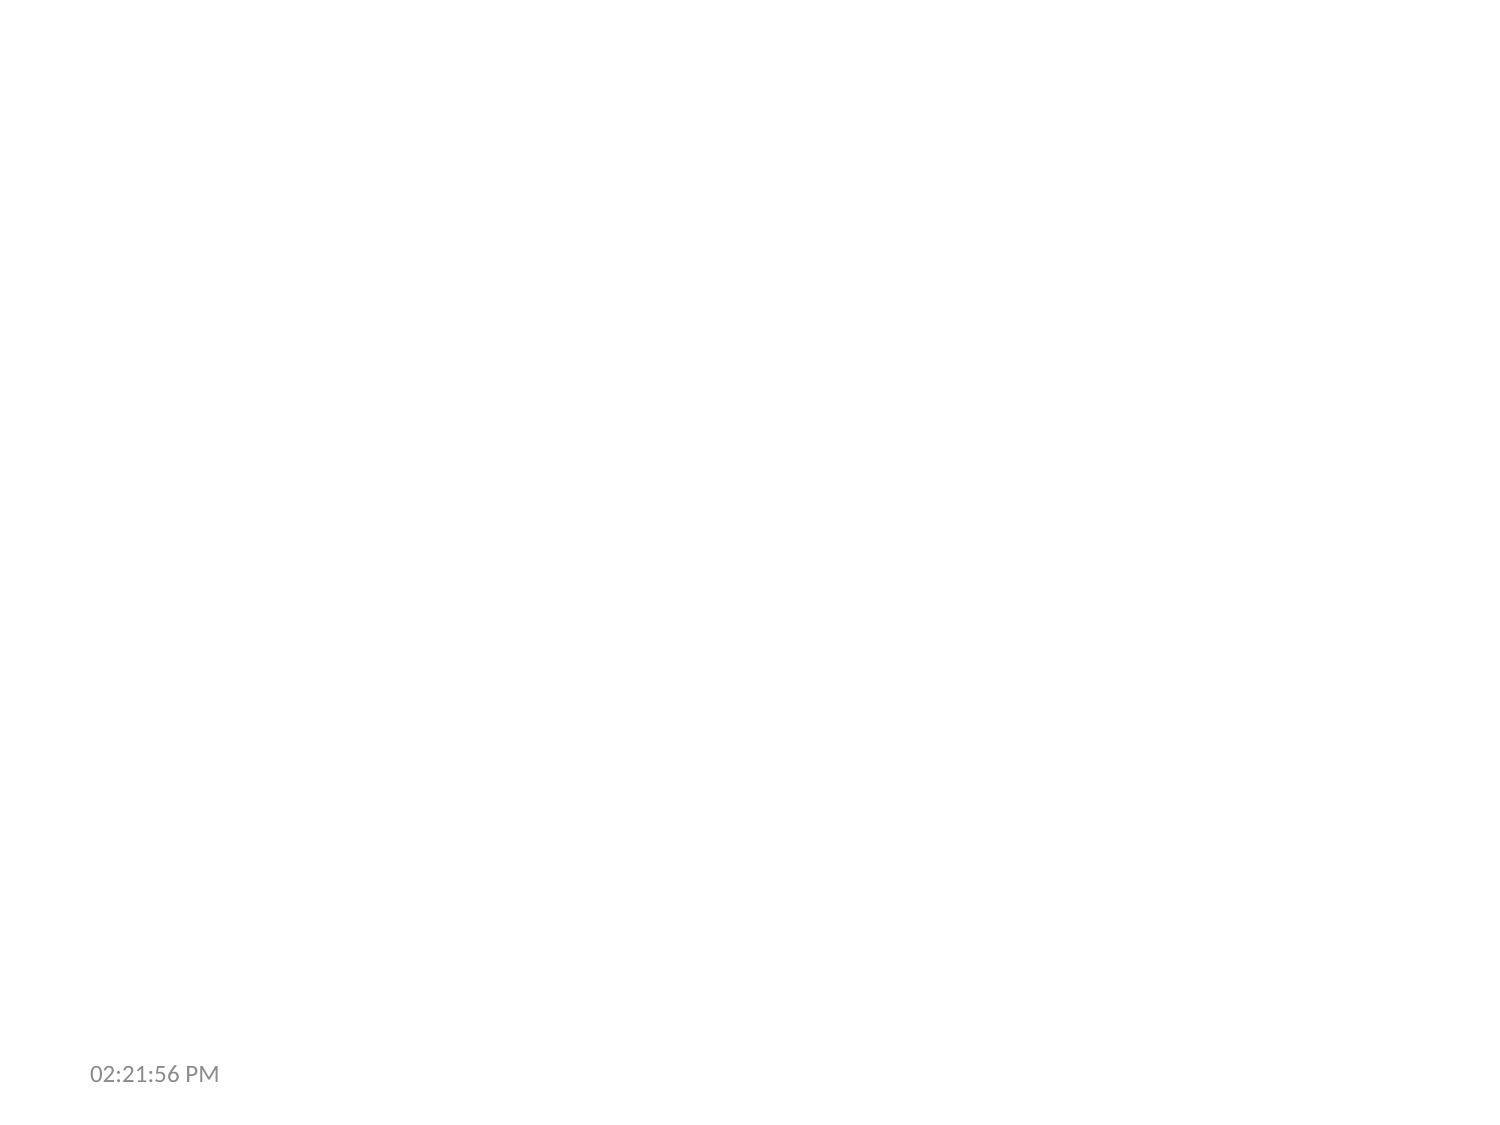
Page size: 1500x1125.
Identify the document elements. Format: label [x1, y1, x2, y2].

slide_number [75, 1042, 425, 1103]
